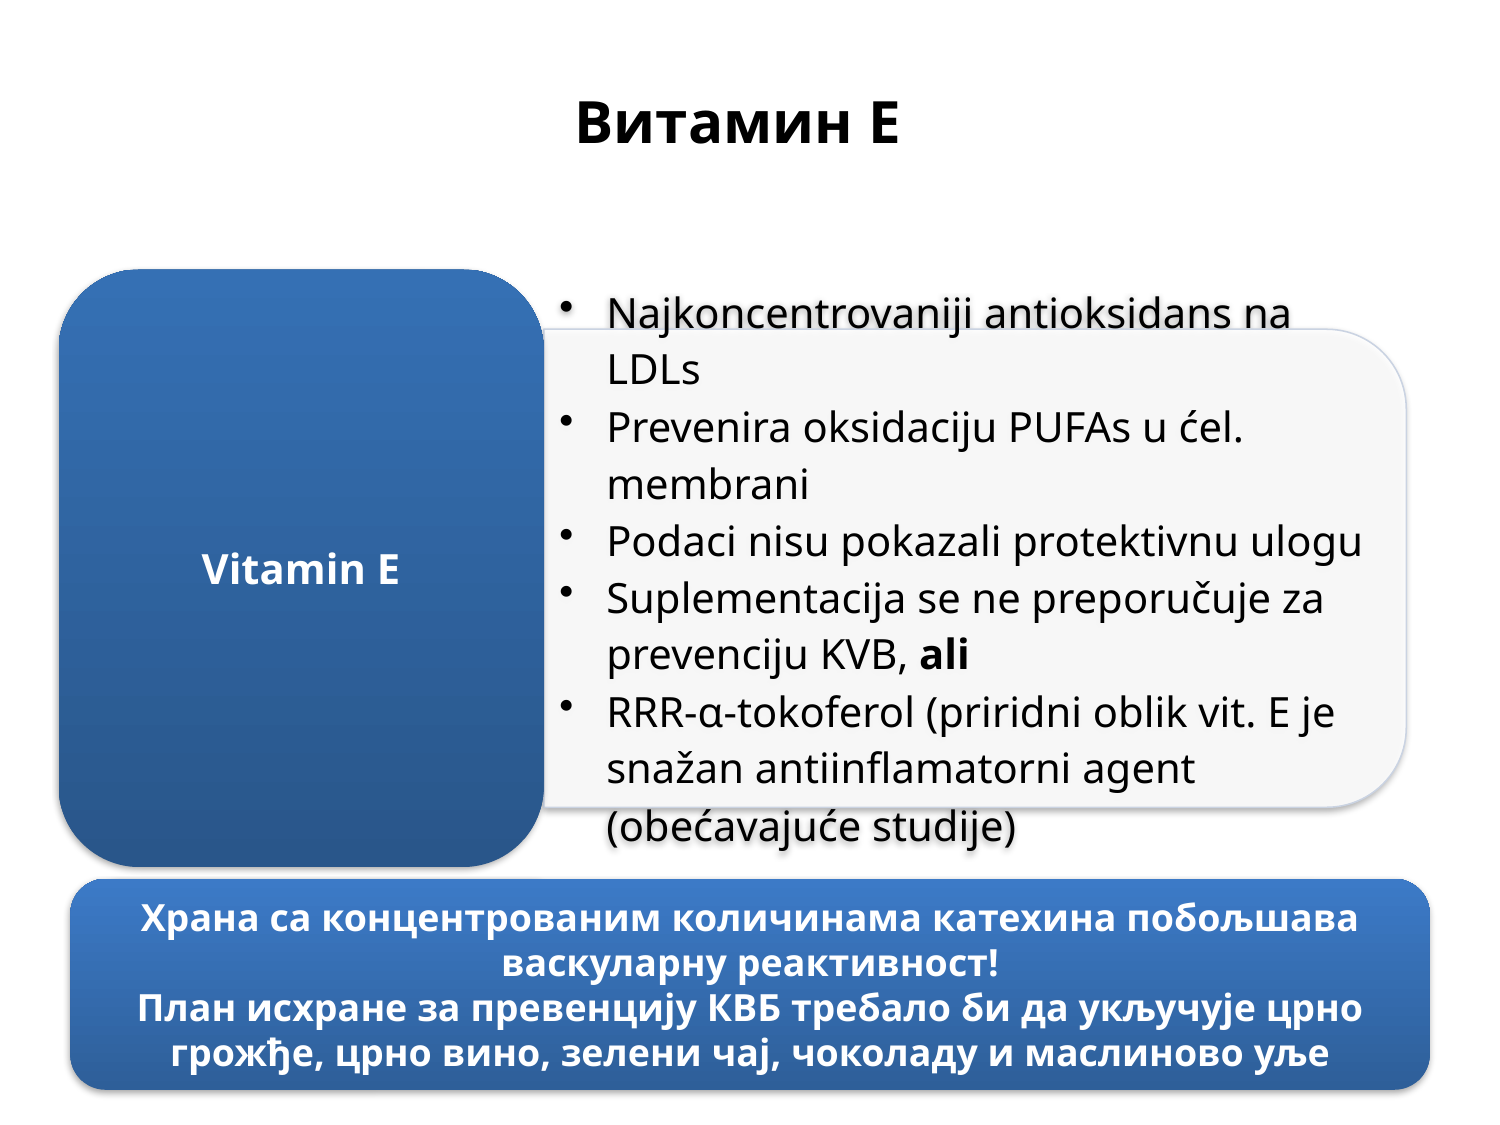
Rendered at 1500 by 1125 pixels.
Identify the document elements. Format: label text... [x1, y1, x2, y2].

text_box Храна са концентрованим количинама катехина побољшава васкуларну реактивност! План исхране за превенцију КВБ требало би да укључује црно грожђе, црно вино, зелени чај, чоколаду и маслиново уље [70, 878, 1430, 1090]
title Витамин Е [70, 0, 1421, 233]
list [58, 269, 1407, 868]
